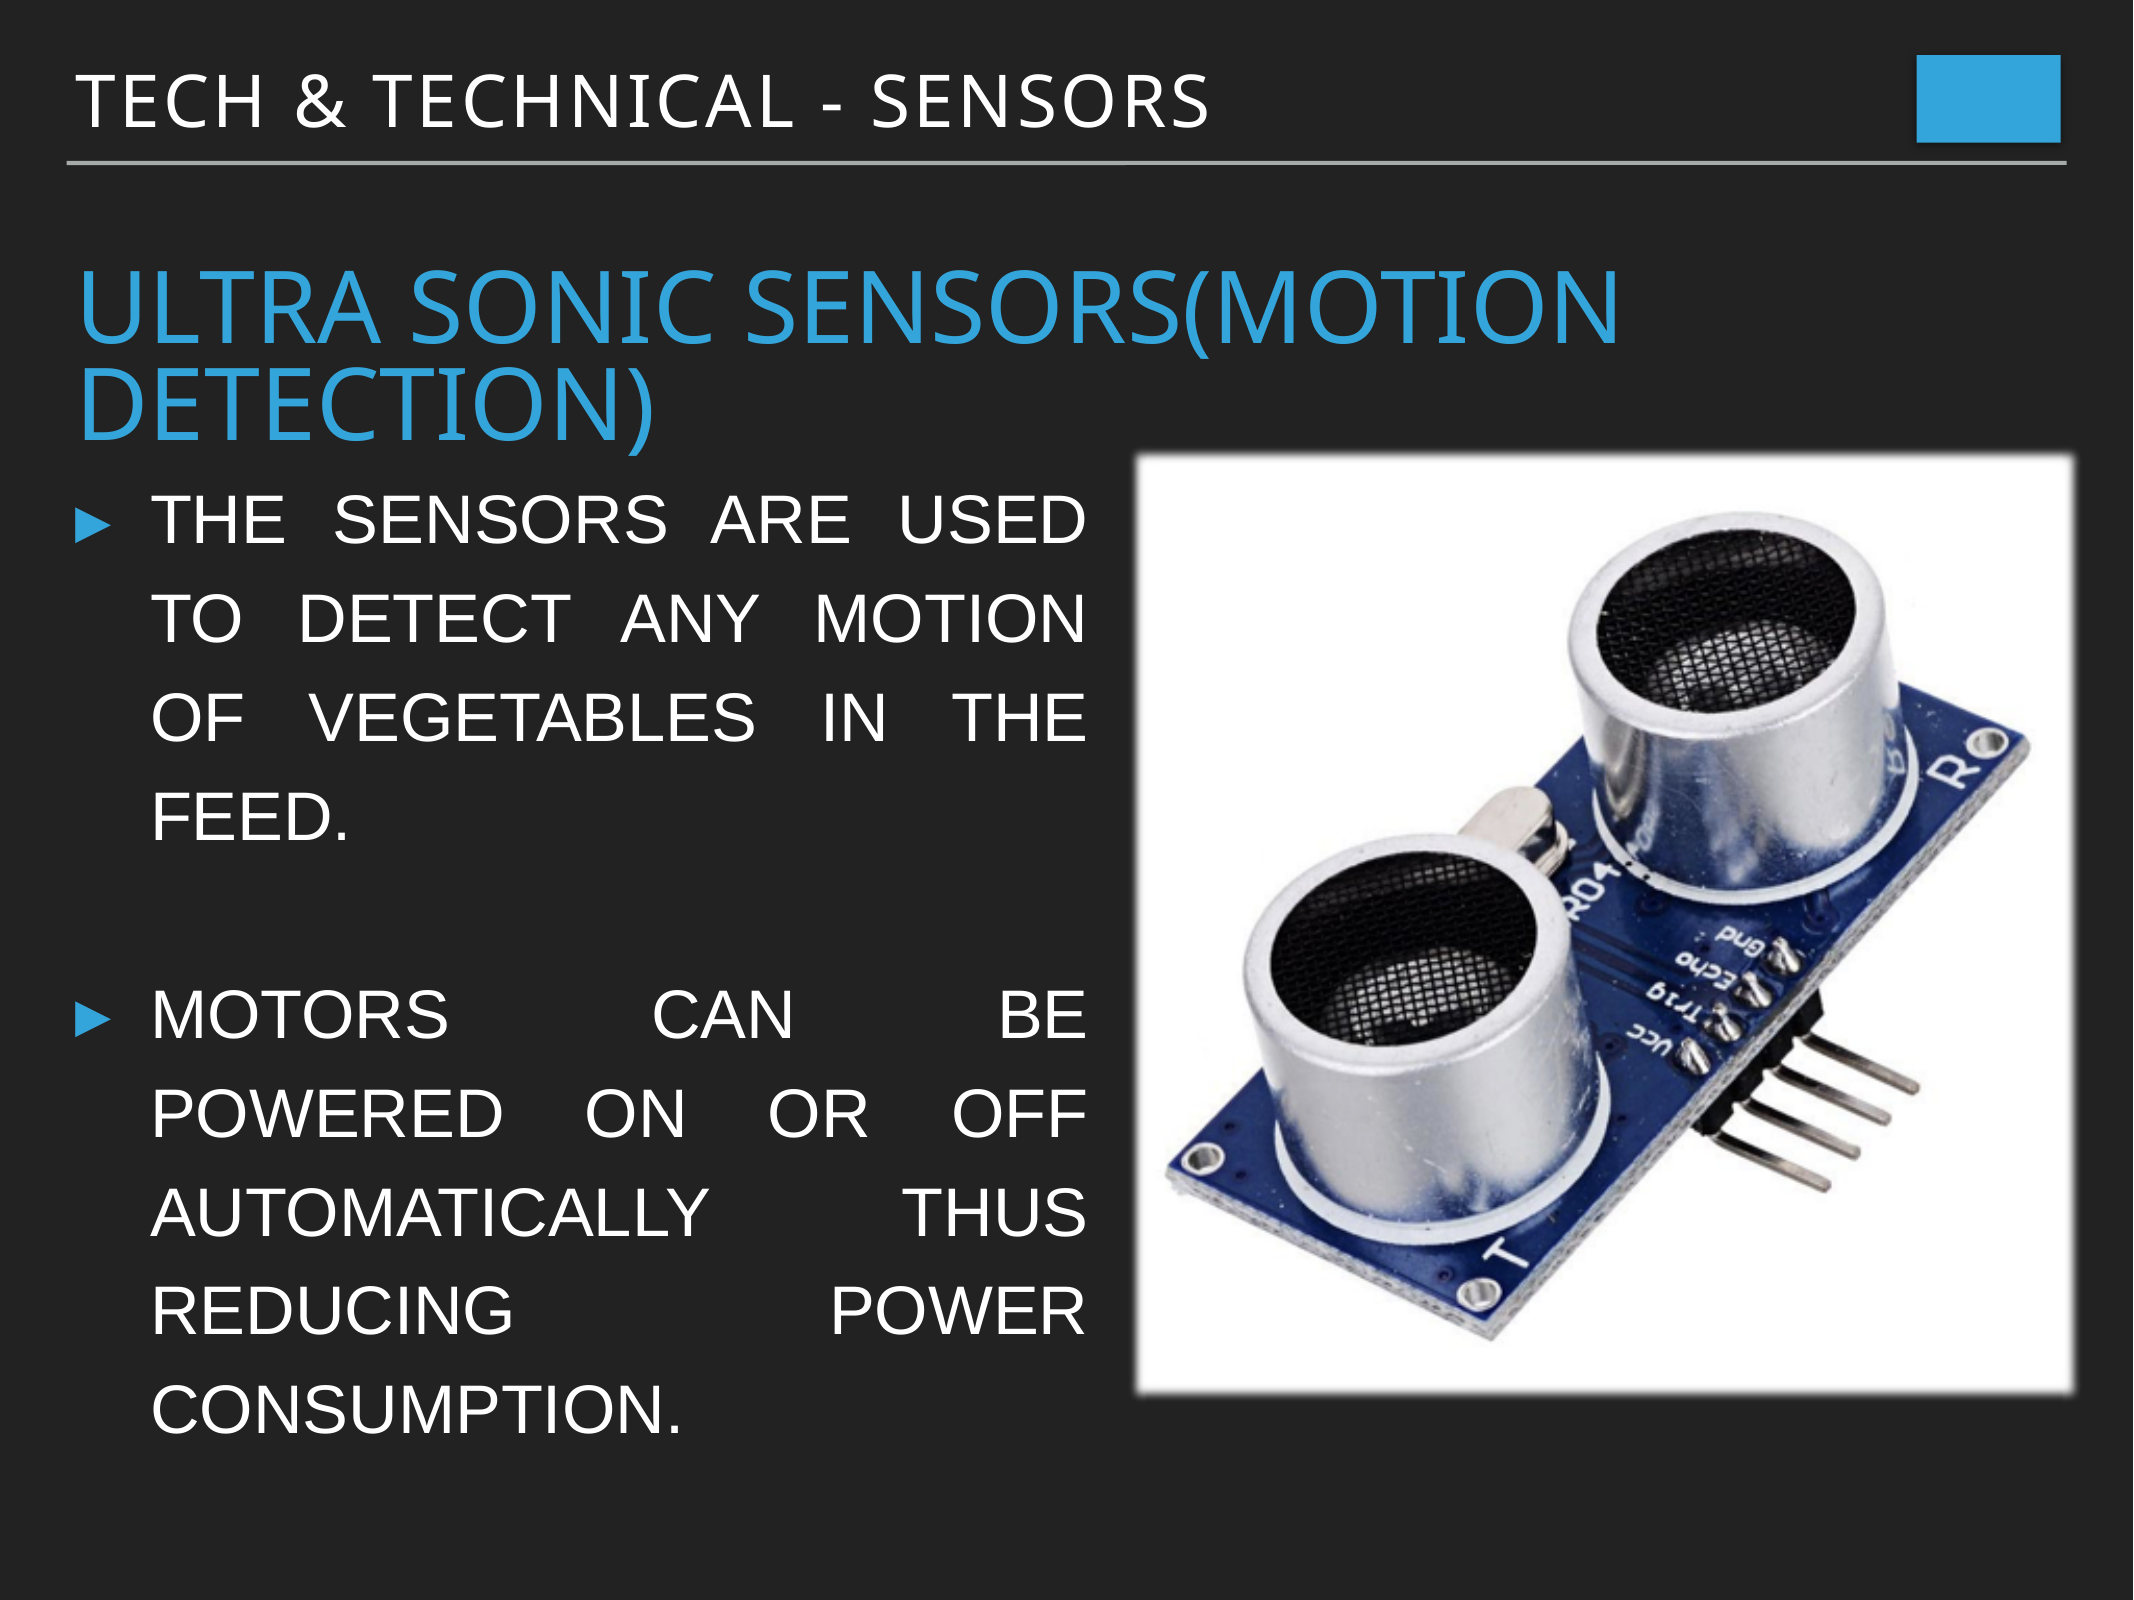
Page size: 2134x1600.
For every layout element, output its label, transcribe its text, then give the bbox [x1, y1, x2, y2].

slide_number [1916, 54, 2062, 144]
title Ultra sonic sensors(Motion detection) [66, 257, 2068, 378]
list THE SENSORS ARE USED TO DETECT ANY MOTION OF VEGETABLES IN THE FEED. MOTORS CAN BE POWERED ON OR OFF AUTOMATICALLY THUS REDUCING POWER CONSUMPTION. [66, 449, 1099, 1474]
picture [1128, 445, 2085, 1404]
list TECH & TECHNICAL - SENSORS [66, 47, 1901, 151]
